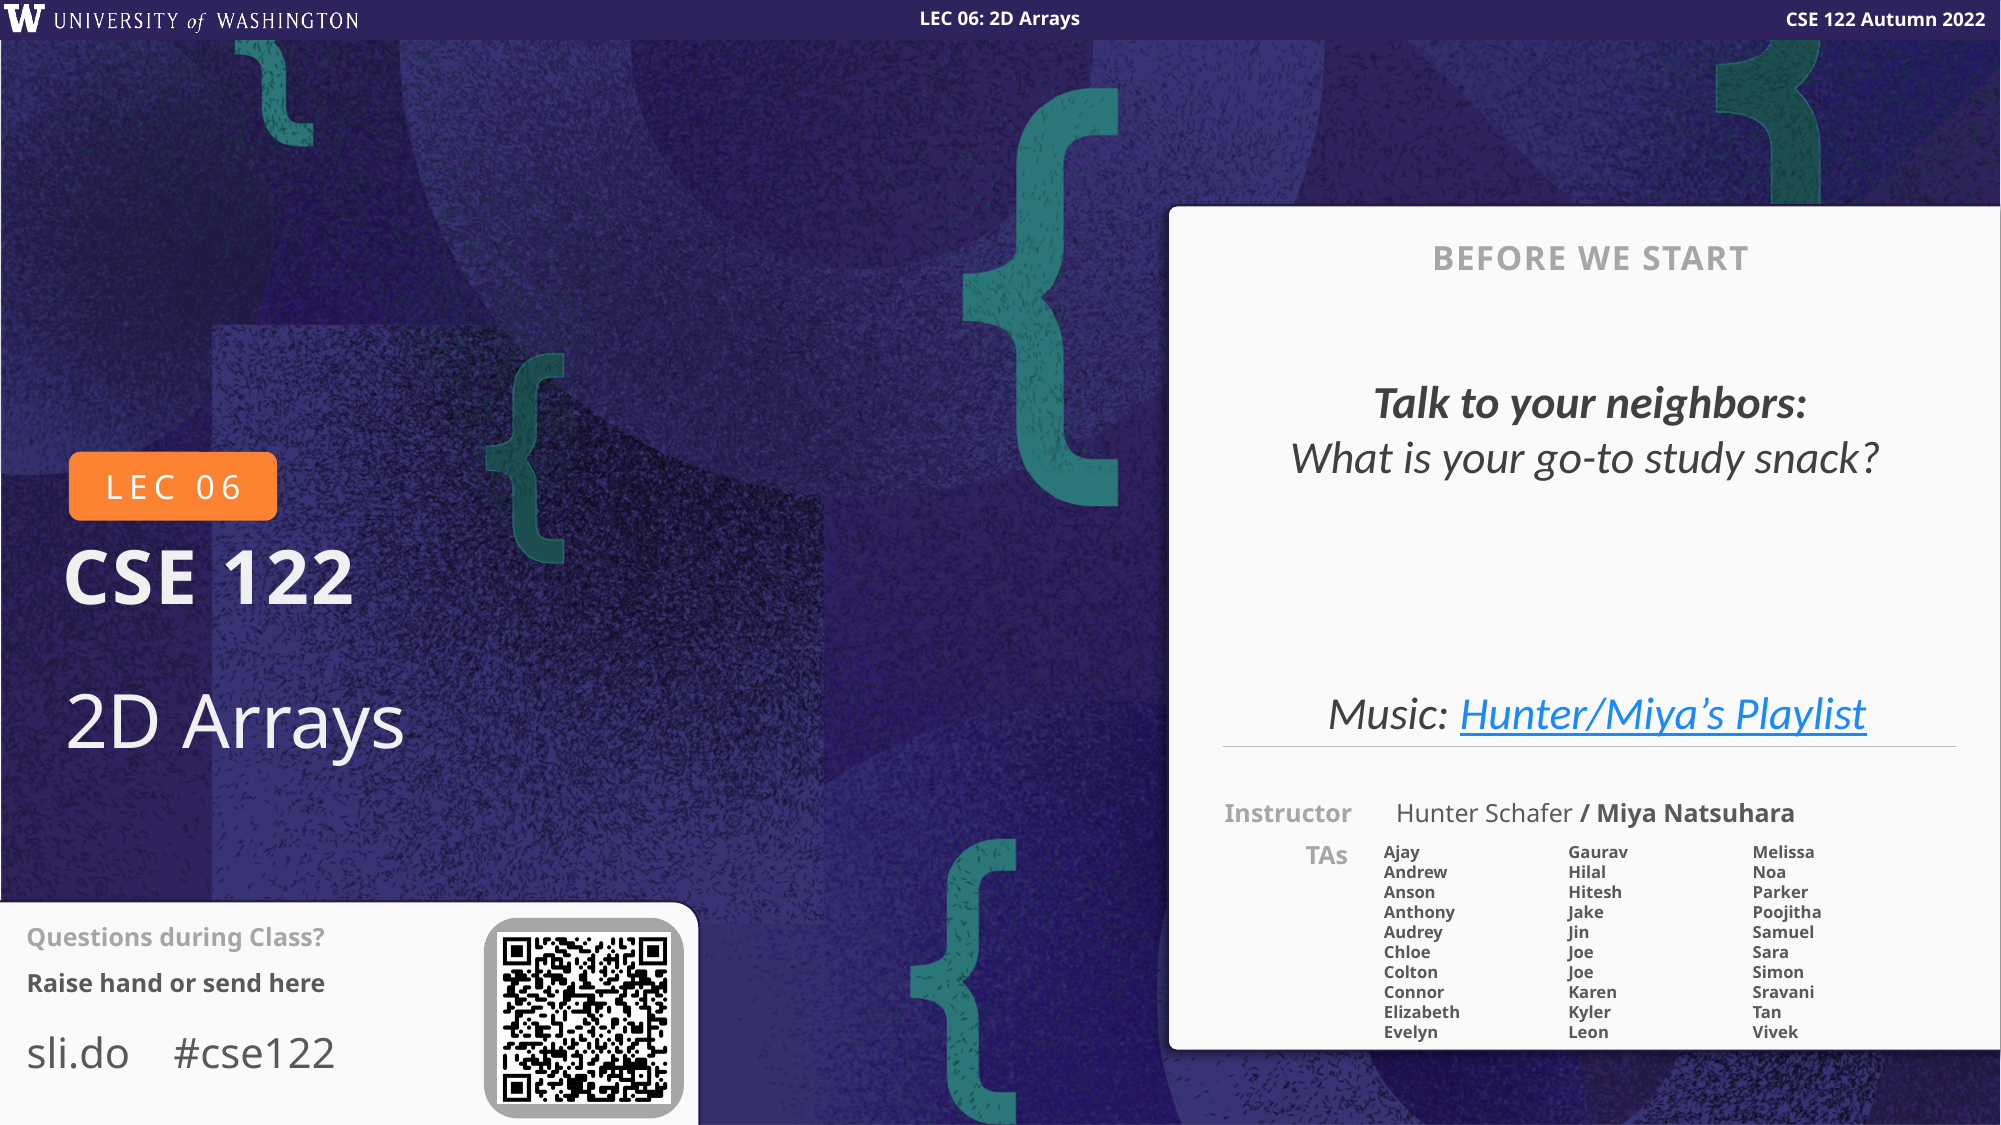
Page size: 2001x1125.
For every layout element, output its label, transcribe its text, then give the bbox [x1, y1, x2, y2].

text_box Music: Hunter/Miya’s Playlist [1251, 676, 1943, 747]
picture [0, 40, 2001, 1125]
text_box Talk to your neighbors: What is your go-to study snack? [1223, 364, 1958, 490]
text_box BEFORE WE START [1210, 230, 1971, 285]
picture [4, 4, 358, 33]
picture [497, 934, 671, 1104]
title 2D Arrays [50, 676, 1132, 998]
